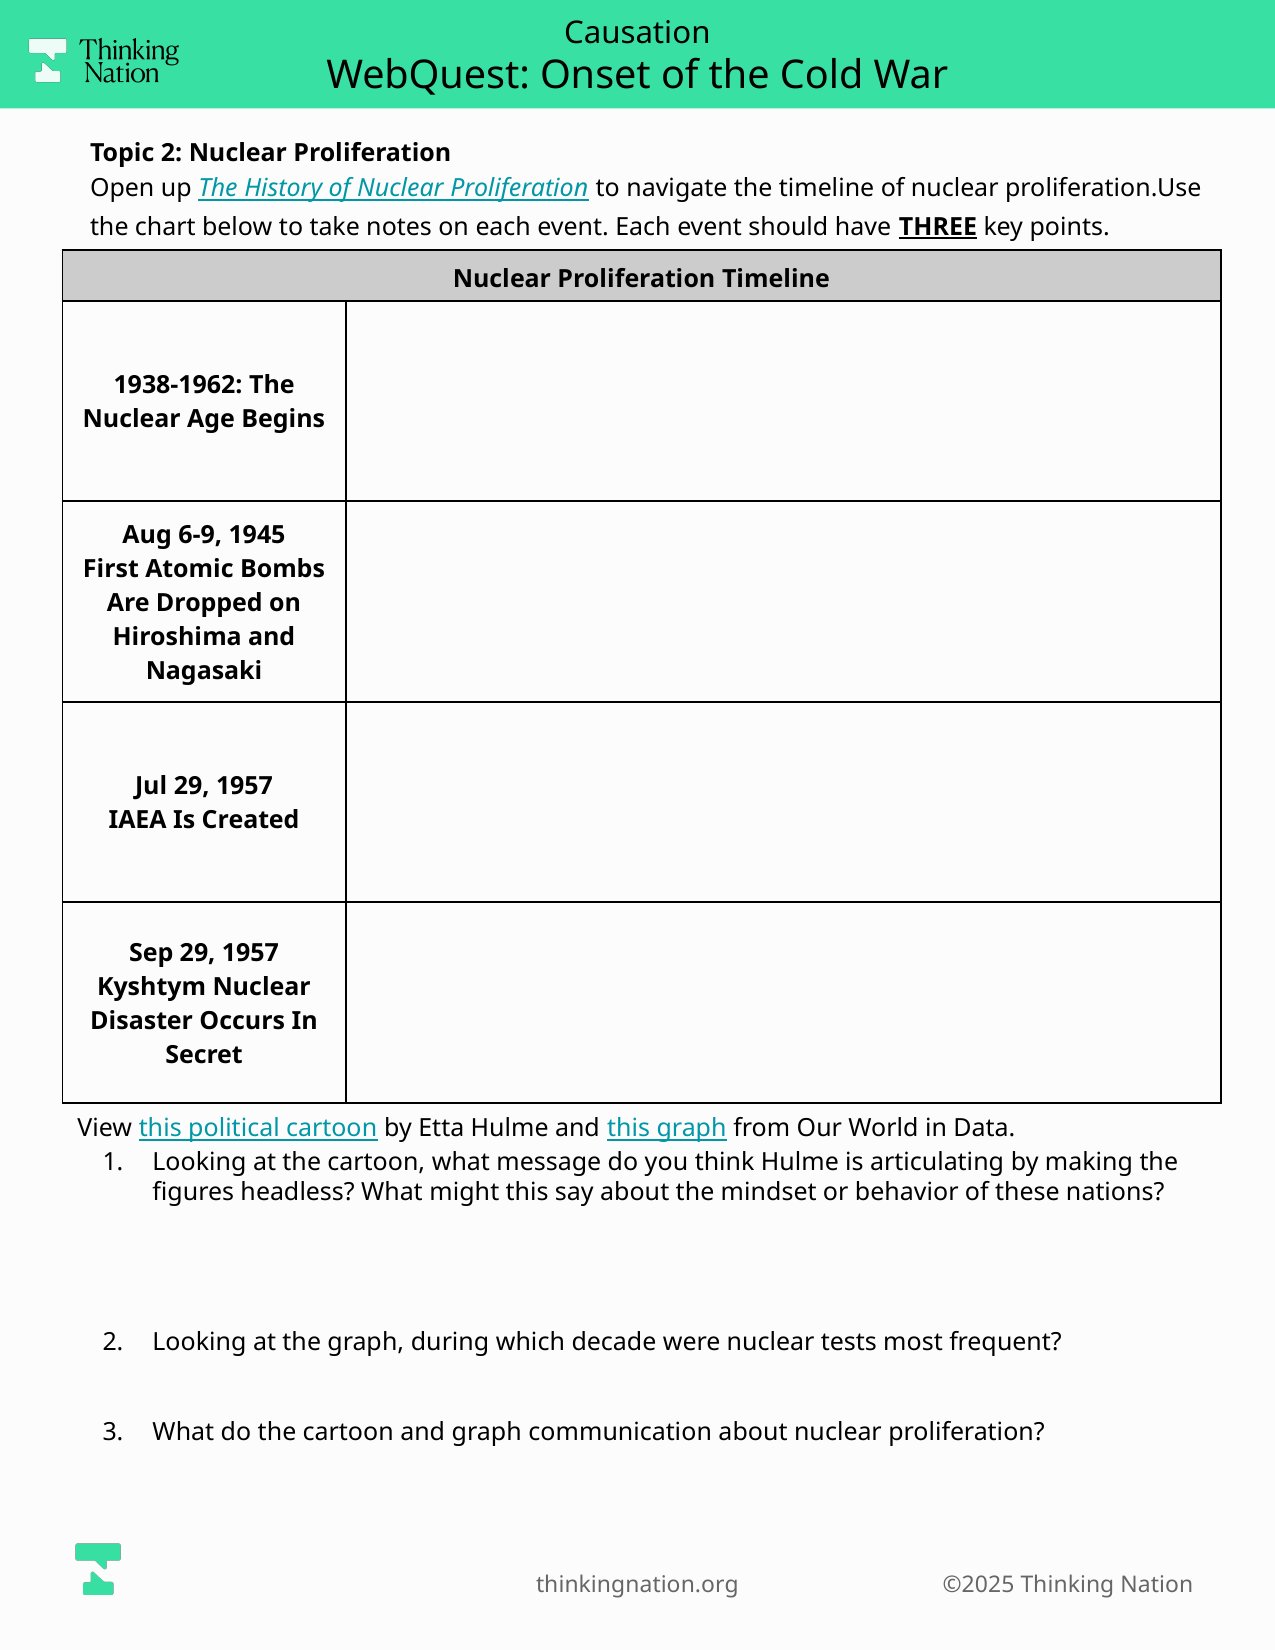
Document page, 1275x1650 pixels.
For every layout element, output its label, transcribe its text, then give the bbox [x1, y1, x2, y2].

text_box Topic 2: Nuclear Proliferation Open up The History of Nuclear Proliferation to navigate the timeline of nuclear proliferation.Use the chart below to take notes on each event. Each event should have THREE key points. [74, 121, 1246, 256]
table_cell [347, 903, 1220, 1096]
text_box thinkingnation.org [486, 1553, 789, 1605]
table_header Nuclear Proliferation Timeline [63, 251, 1220, 300]
picture [62, 1533, 134, 1605]
table_cell [347, 703, 1220, 901]
table_cell [347, 502, 1220, 701]
table_cell Aug 6-9, 1945 First Atomic Bombs Are Dropped on Hiroshima and Nagasaki [63, 502, 345, 701]
table_cell Sep 29, 1957 Kyshtym Nuclear Disaster Occurs In Secret [63, 903, 345, 1096]
table_cell 1938-1962: The Nuclear Age Begins [63, 302, 345, 500]
table_cell [347, 302, 1220, 500]
table_cell Jul 29, 1957 IAEA Is Created [63, 703, 345, 901]
text_box View this political cartoon by Etta Hulme and this graph from Our World in Data. Looking at the cartoon, what message do you think Hulme is articulating by making the figures headless? What might this say about the mindset or behavior of these nations? Looking at the graph, during which decade were nuclear tests most frequent? What do the cartoon and graph communication about nuclear proliferation? [62, 1096, 1246, 1491]
text_box ©2025 Thinking Nation [907, 1553, 1210, 1605]
picture [12, 24, 184, 96]
text_box Causation WebQuest: Onset of the Cold War [0, 0, 1275, 109]
